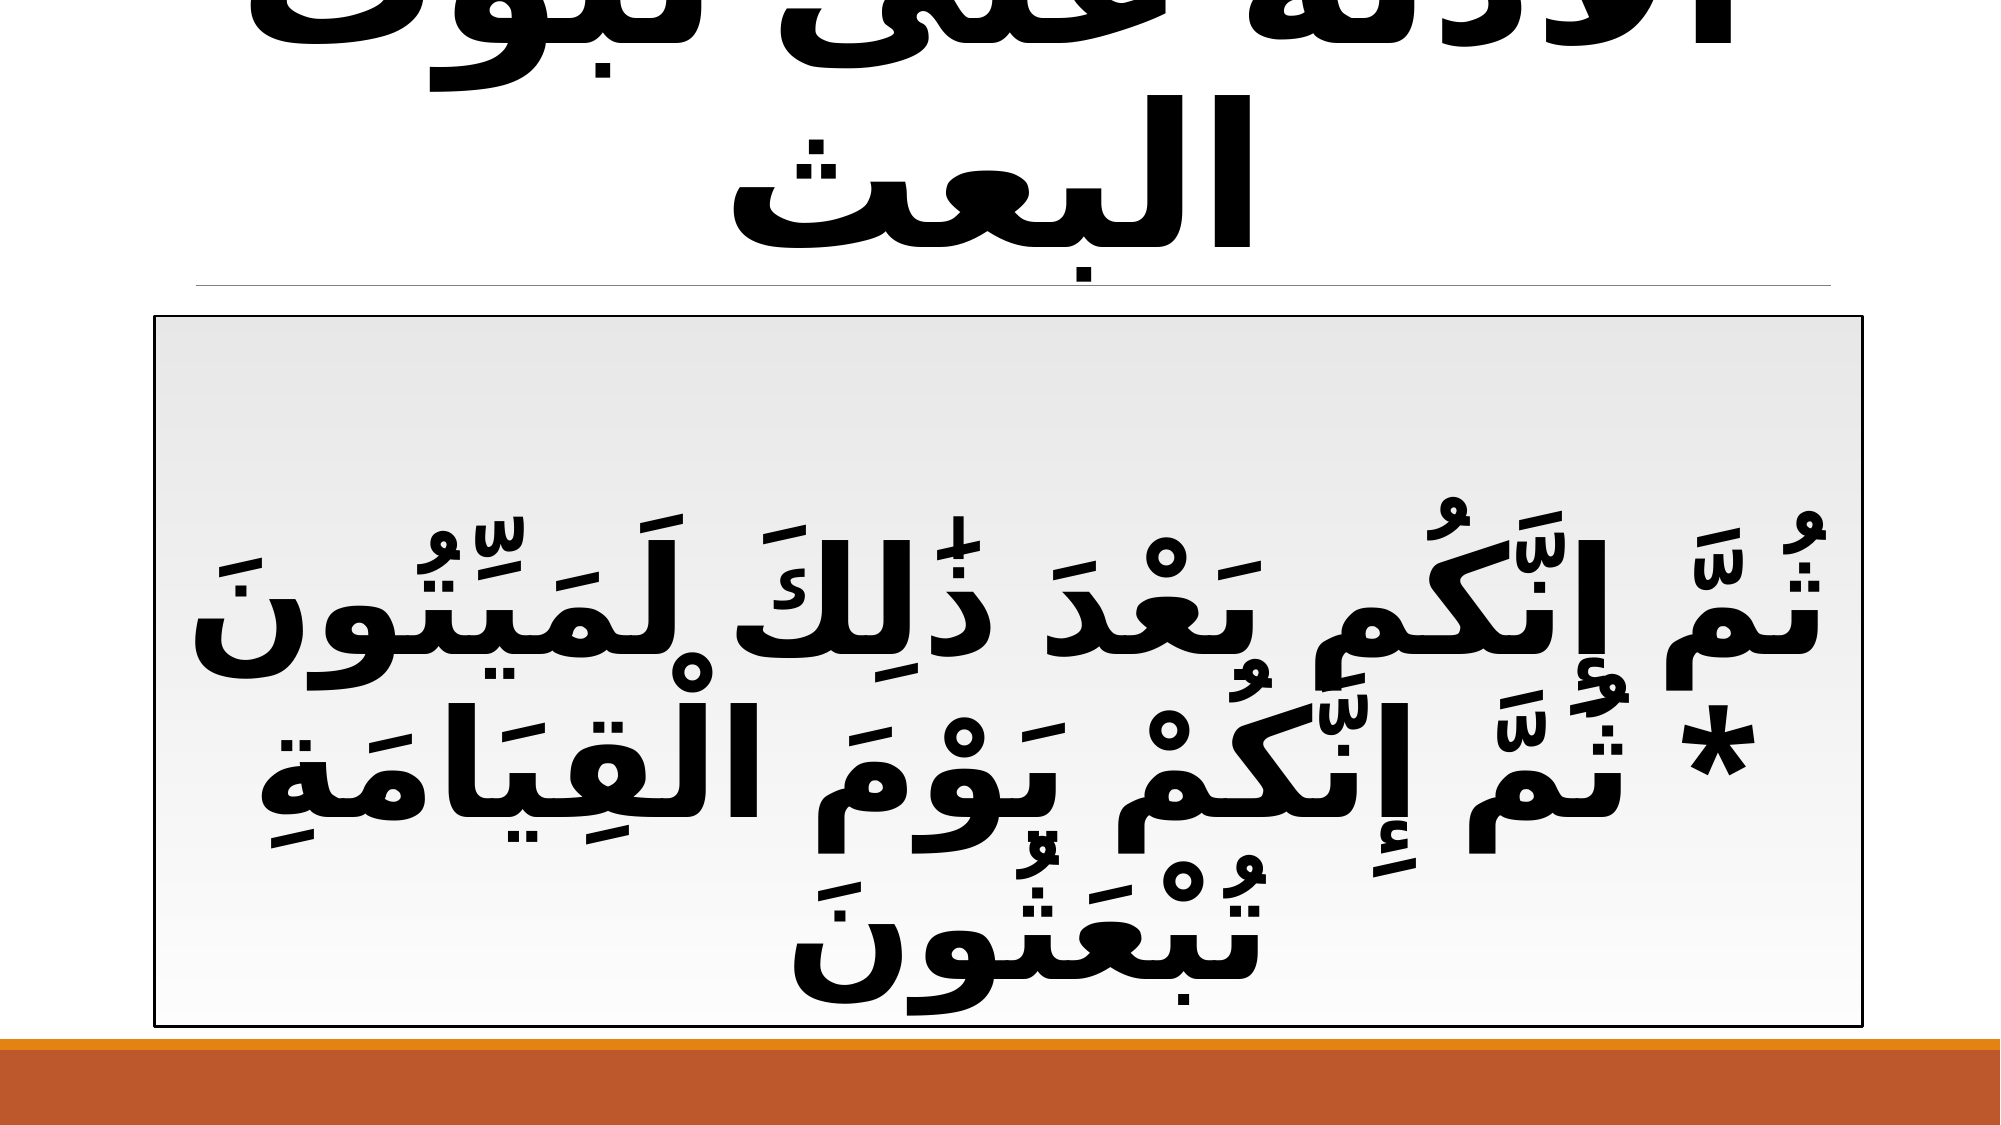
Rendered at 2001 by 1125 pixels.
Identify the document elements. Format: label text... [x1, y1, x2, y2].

title الأدلة على ثبوت البعث [46, 44, 1942, 296]
list ثُمَّ إِنَّكُم بَعْدَ ذَٰلِكَ لَمَيِّتُونَ * ثُمَّ إِنَّكُمْ يَوْمَ الْقِيَامَةِ تُبْعَثُونَ [153, 315, 1864, 1028]
